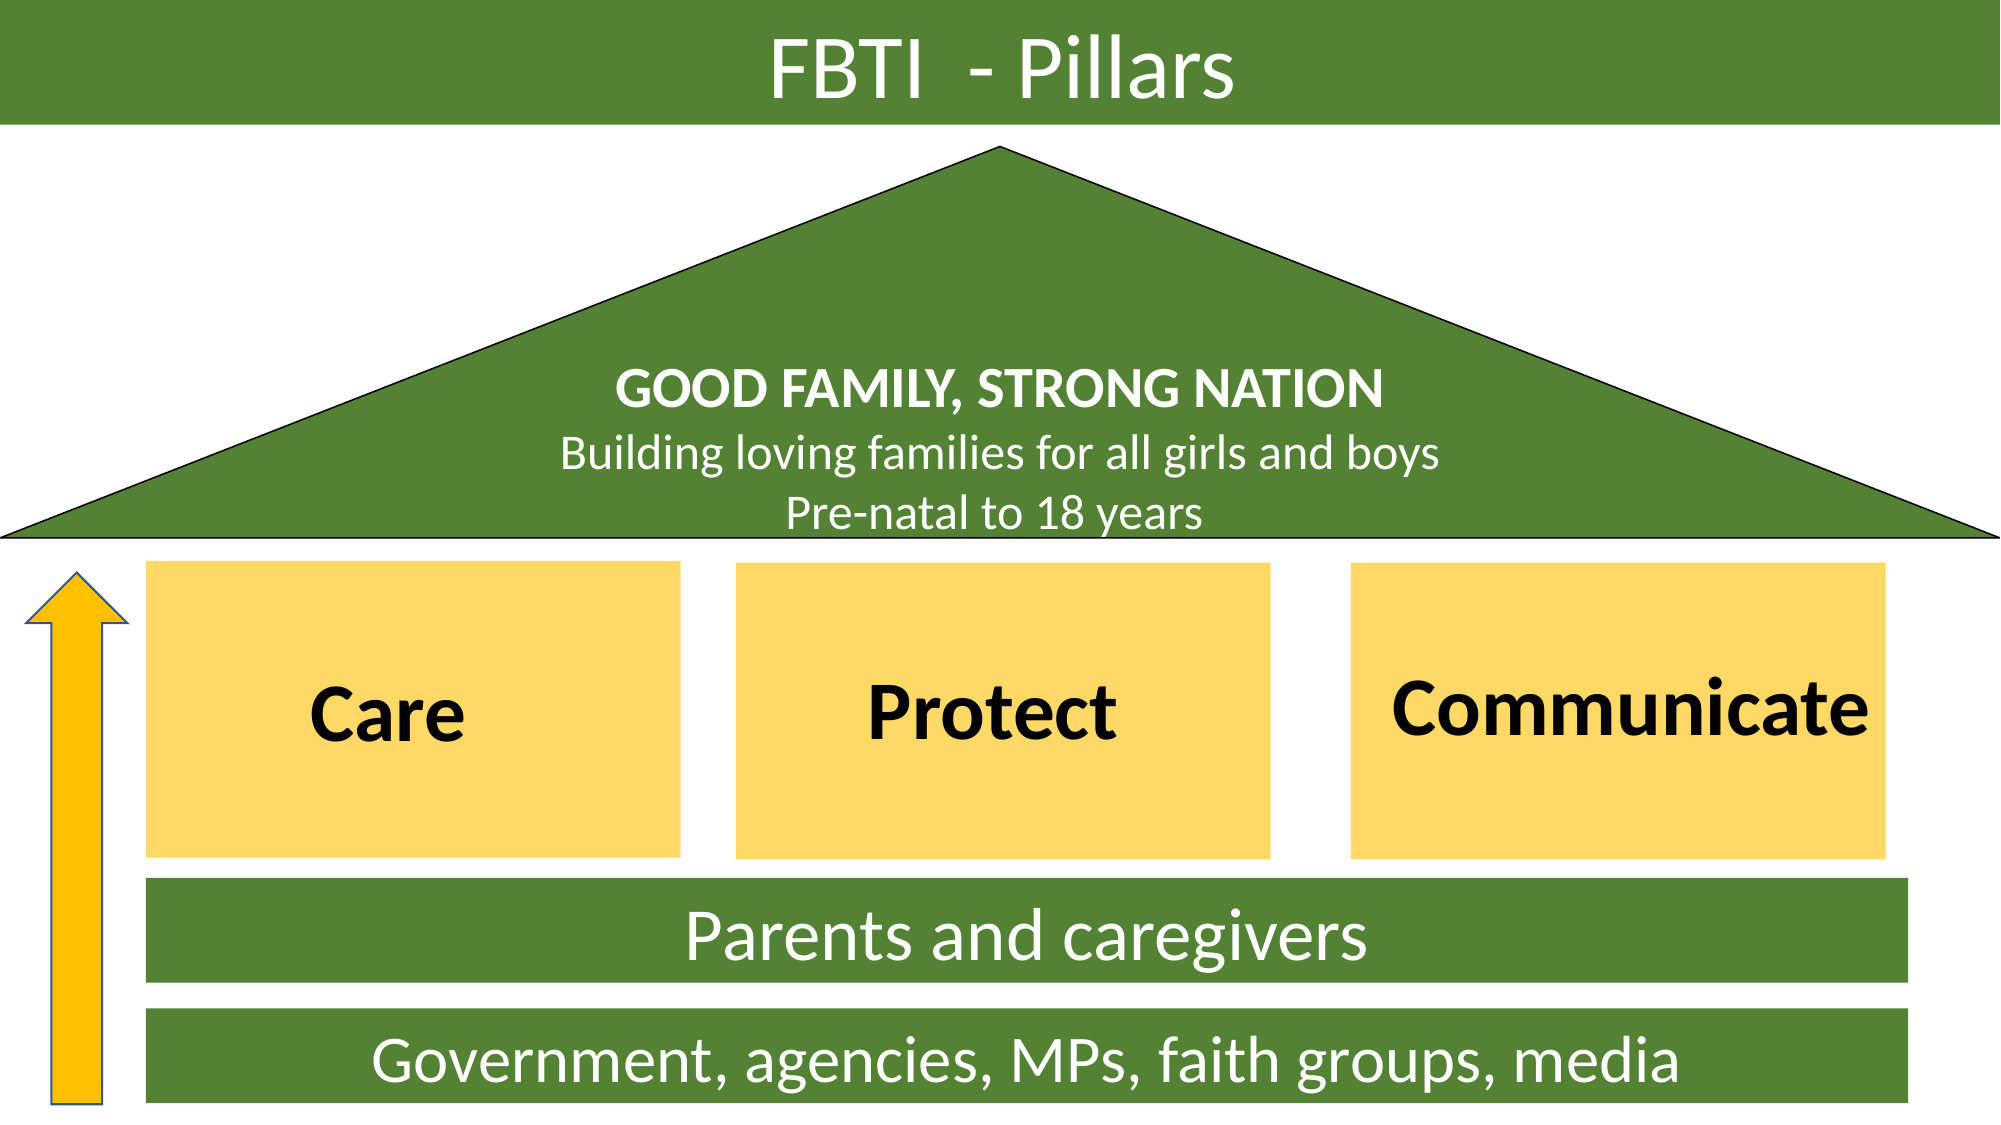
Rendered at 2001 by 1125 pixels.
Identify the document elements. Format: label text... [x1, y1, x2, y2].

text_box FBTI - Pillars [0, 0, 2000, 125]
text_box [23, 571, 130, 1106]
text_box [1350, 759, 1886, 860]
text_box GOOD FAMILY, STRONG NATION Building loving families for all girls and boys Pre-natal to 18 years [0, 146, 2000, 538]
text_box Parents and caregivers [145, 877, 1909, 983]
text_box Communicate [1330, 644, 1934, 759]
text_box Protect [763, 648, 1223, 764]
text_box Care [279, 650, 498, 766]
text_box [145, 560, 681, 858]
text_box Government, agencies, MPs, faith groups, media [145, 1008, 1909, 1104]
text_box [1350, 562, 1886, 644]
text_box [735, 562, 1271, 860]
